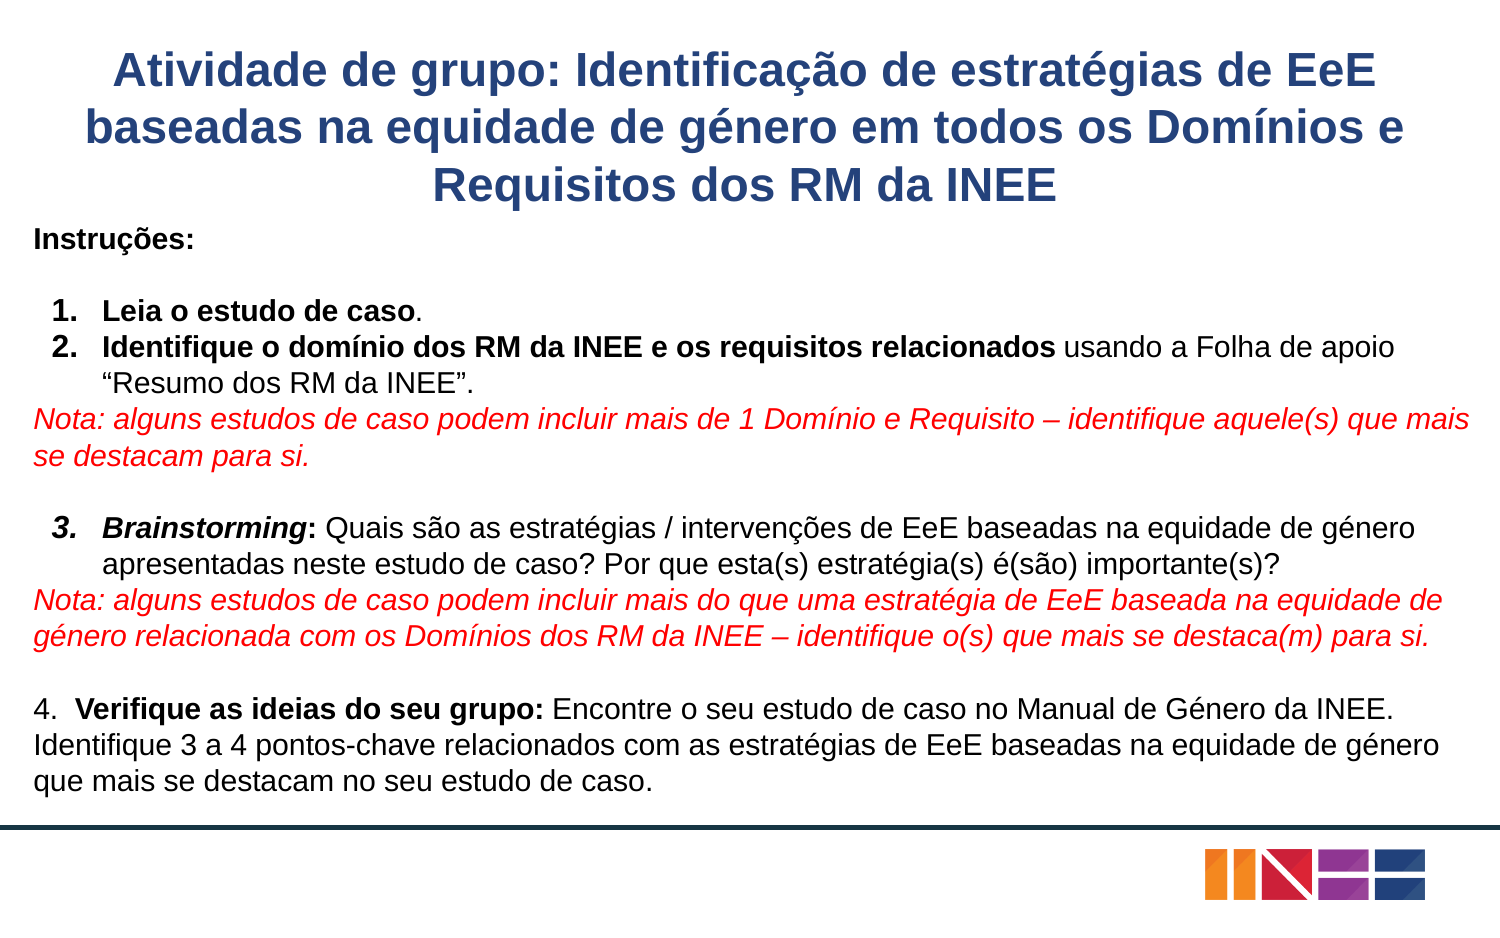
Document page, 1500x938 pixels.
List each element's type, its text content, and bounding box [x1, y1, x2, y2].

title Atividade de grupo: Identificação de estratégias de EeE baseadas na equidade de género em todos os Domínios e Requisitos dos RM da INEE [23, 23, 1468, 121]
list Instruções: Leia o estudo de caso. Identifique o domínio dos RM da INEE e os requisitos relacionados usando a Folha de apoio “Resumo dos RM da INEE”. Nota: alguns estudos de caso podem incluir mais de 1 Domínio e Requisito – identifique aquele(s) que mais se destacam para si. Brainstorming: Quais são as estratégias / intervenções de EeE baseadas na equidade de género apresentadas neste estudo de caso? Por que esta(s) estratégia(s) é(são) importante(s)? Nota: alguns estudos de caso podem incluir mais do que uma estratégia de EeE baseada na equidade de género relacionada com os Domínios dos RM da INEE – identifique o(s) que mais se destaca(m) para si. 4. Verifique as ideias do seu grupo: Encontre o seu estudo de caso no Manual de Género da INEE. Identifique 3 a 4 pontos-chave relacionados com as estratégias de EeE baseadas na equidade de género que mais se destacam no seu estudo de caso. [18, 204, 1488, 818]
picture [1205, 849, 1425, 900]
